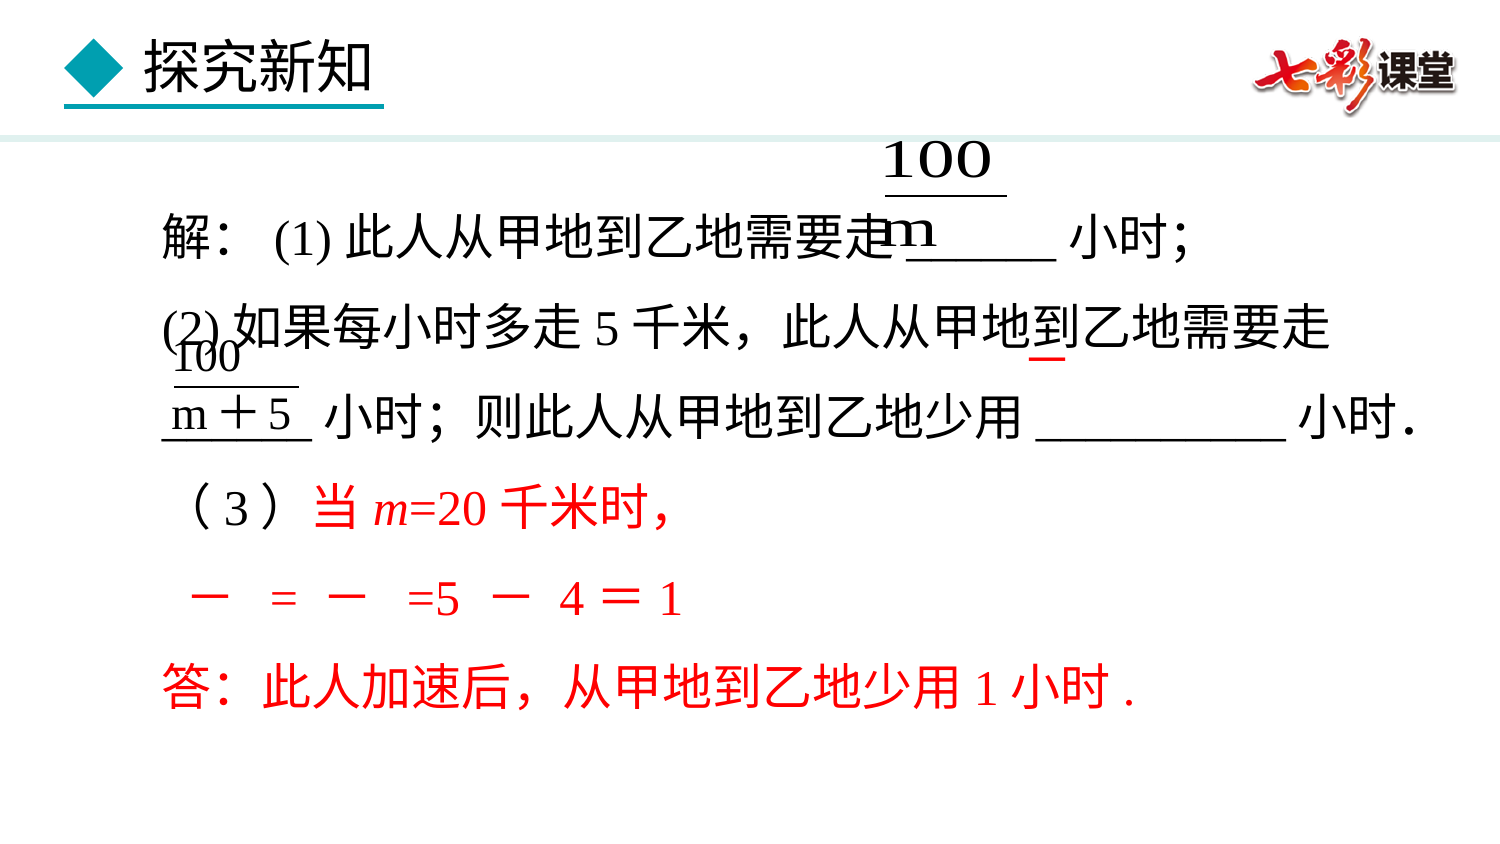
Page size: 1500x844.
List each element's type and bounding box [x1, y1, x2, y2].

picture [1249, 32, 1461, 118]
